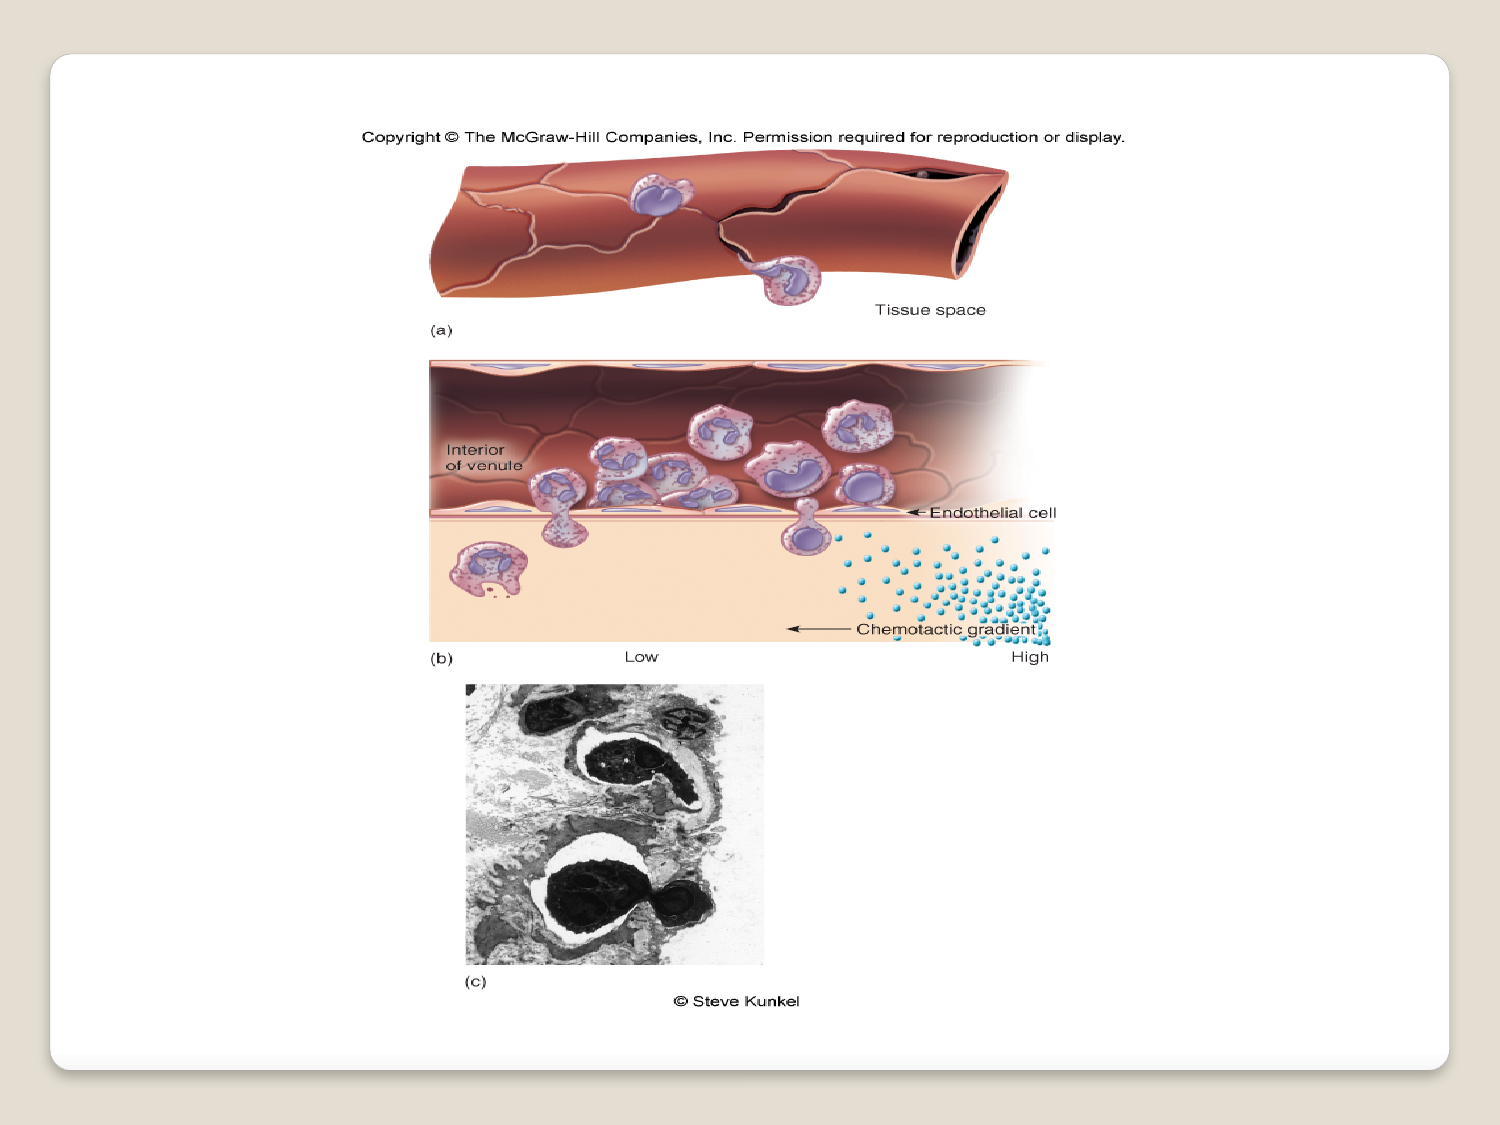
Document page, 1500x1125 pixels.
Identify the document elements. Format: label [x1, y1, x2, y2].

picture [359, 125, 1129, 1012]
